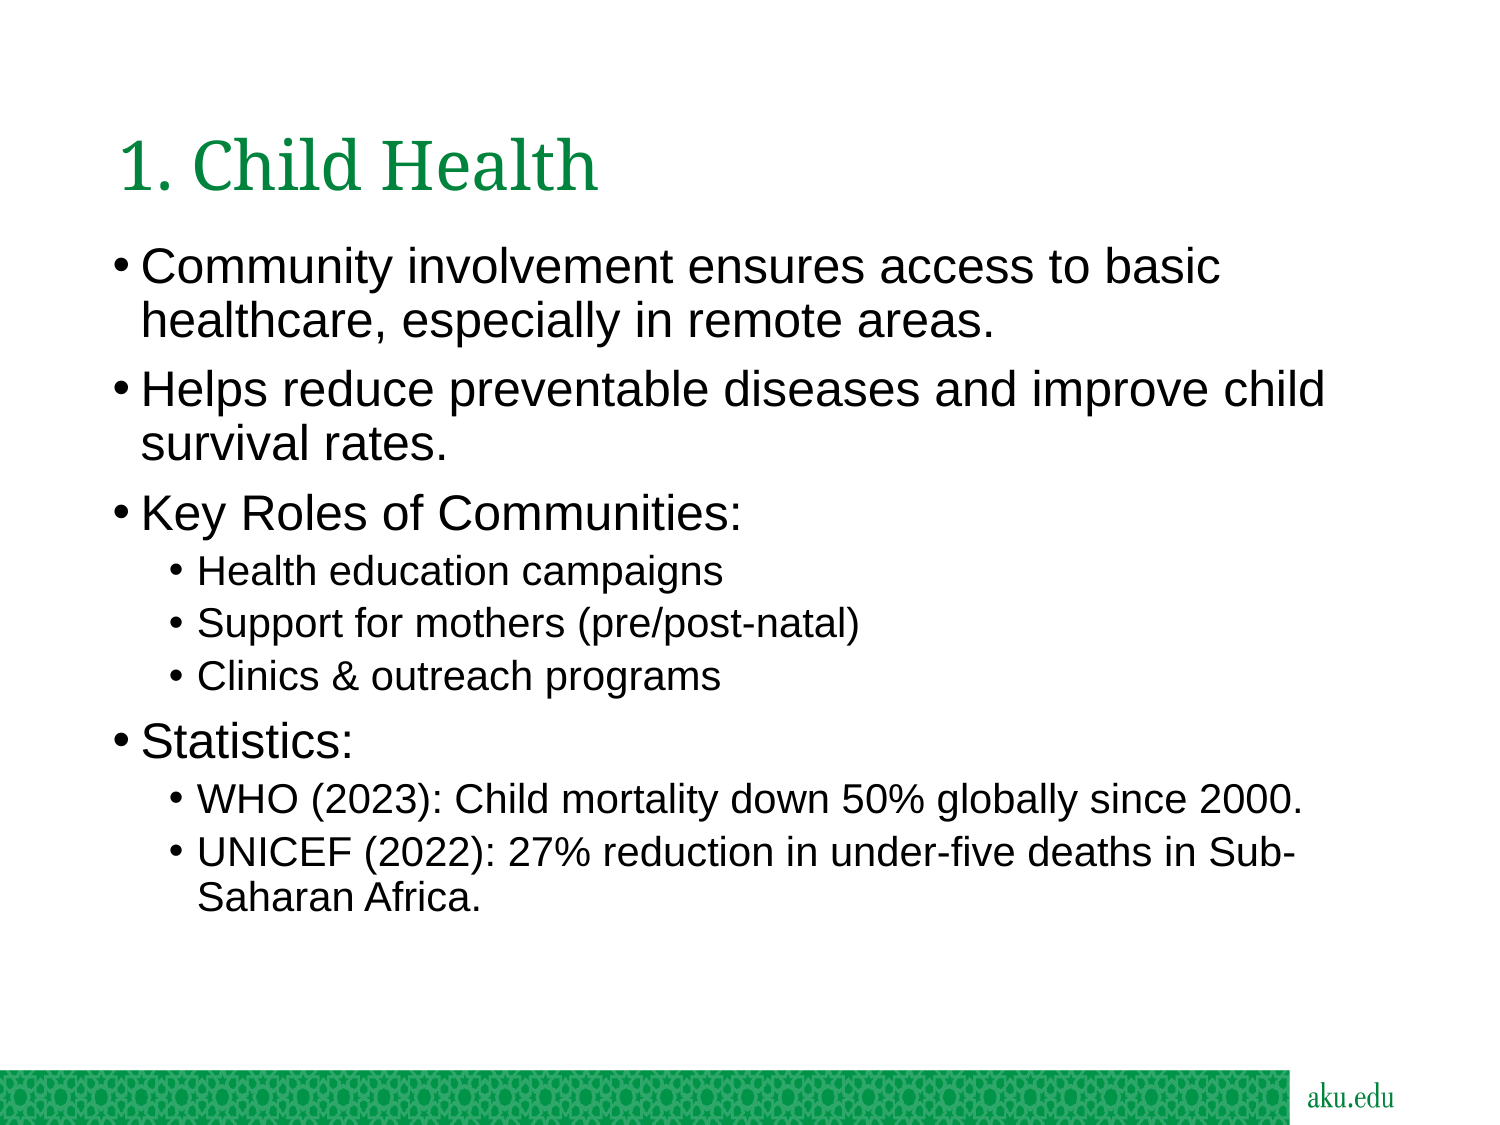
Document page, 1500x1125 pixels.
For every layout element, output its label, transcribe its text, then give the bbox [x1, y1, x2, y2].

picture [1308, 1082, 1394, 1108]
list Community involvement ensures access to basic healthcare, especially in remote areas. Helps reduce preventable diseases and improve child survival rates. Key Roles of Communities: Health education campaigns Support for mothers (pre/post-natal) Clinics & outreach programs Statistics: WHO (2023): Child mortality down 50% globally since 2000. UNICEF (2022): 27% reduction in under-five deaths in Sub-Saharan Africa. [97, 232, 1448, 1058]
title 1. Child Health [103, 59, 1397, 232]
picture [0, 1069, 1290, 1125]
